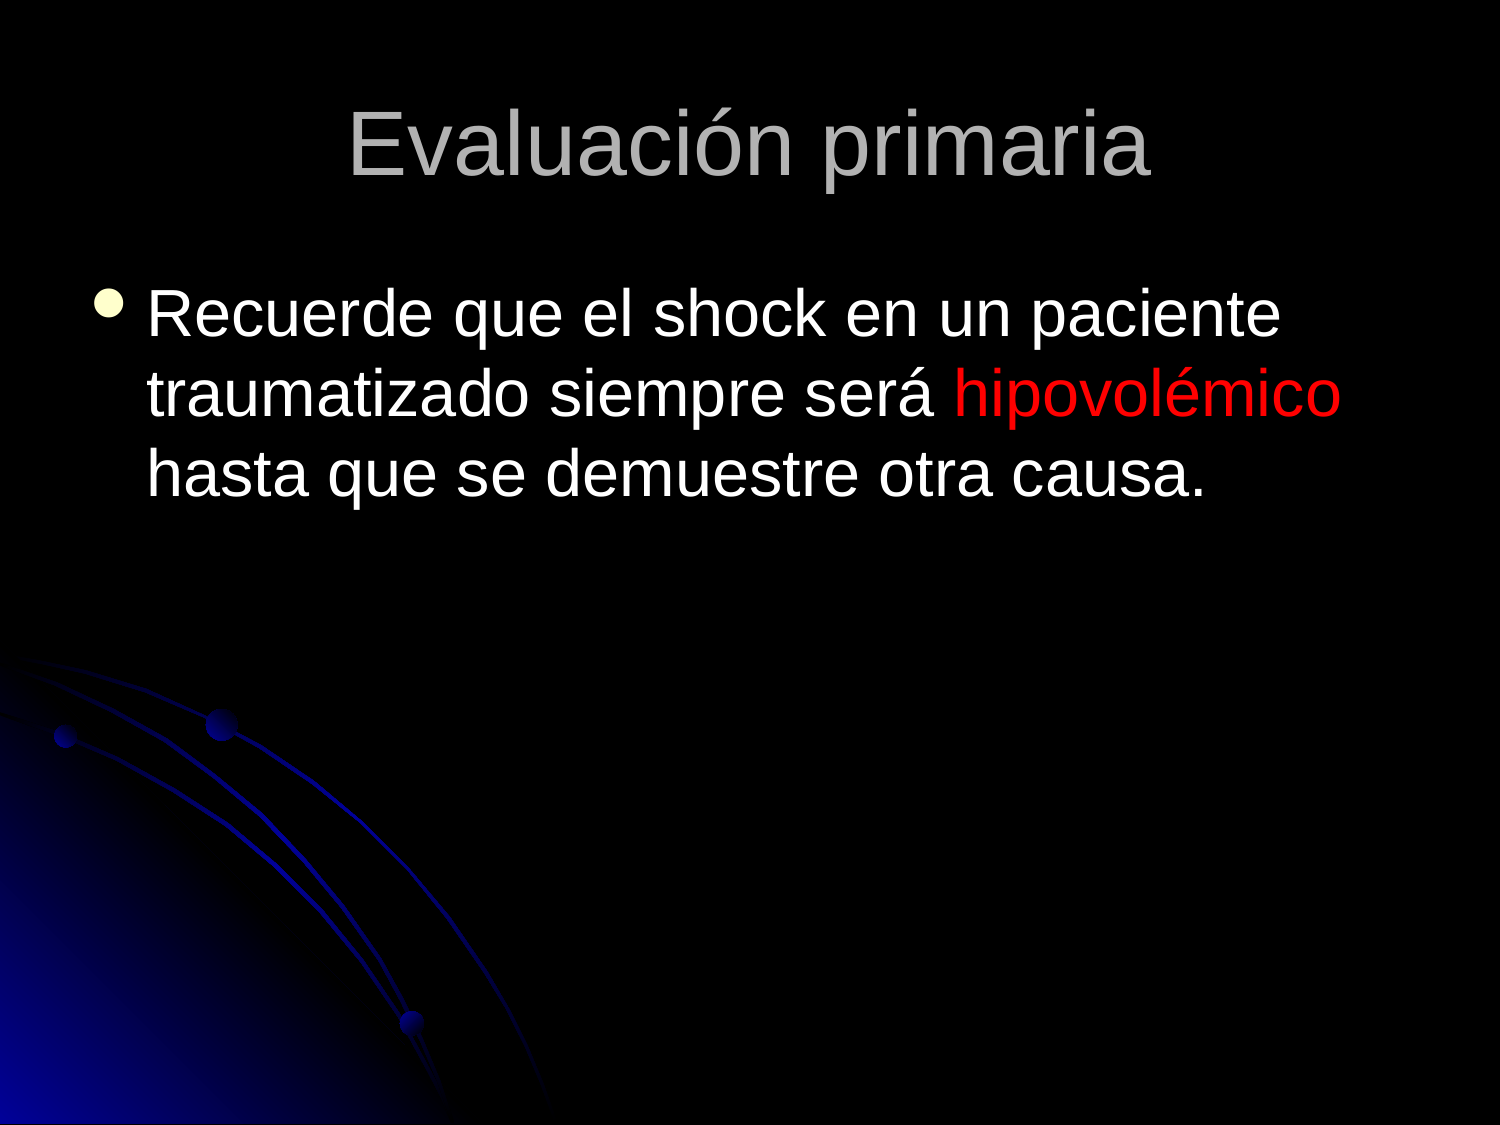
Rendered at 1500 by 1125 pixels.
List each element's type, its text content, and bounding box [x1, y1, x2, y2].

list Recuerde que el shock en un paciente traumatizado siempre será hipovolémico hasta que se demuestre otra causa. [74, 262, 1426, 1006]
title Evaluación primaria [74, 45, 1426, 233]
